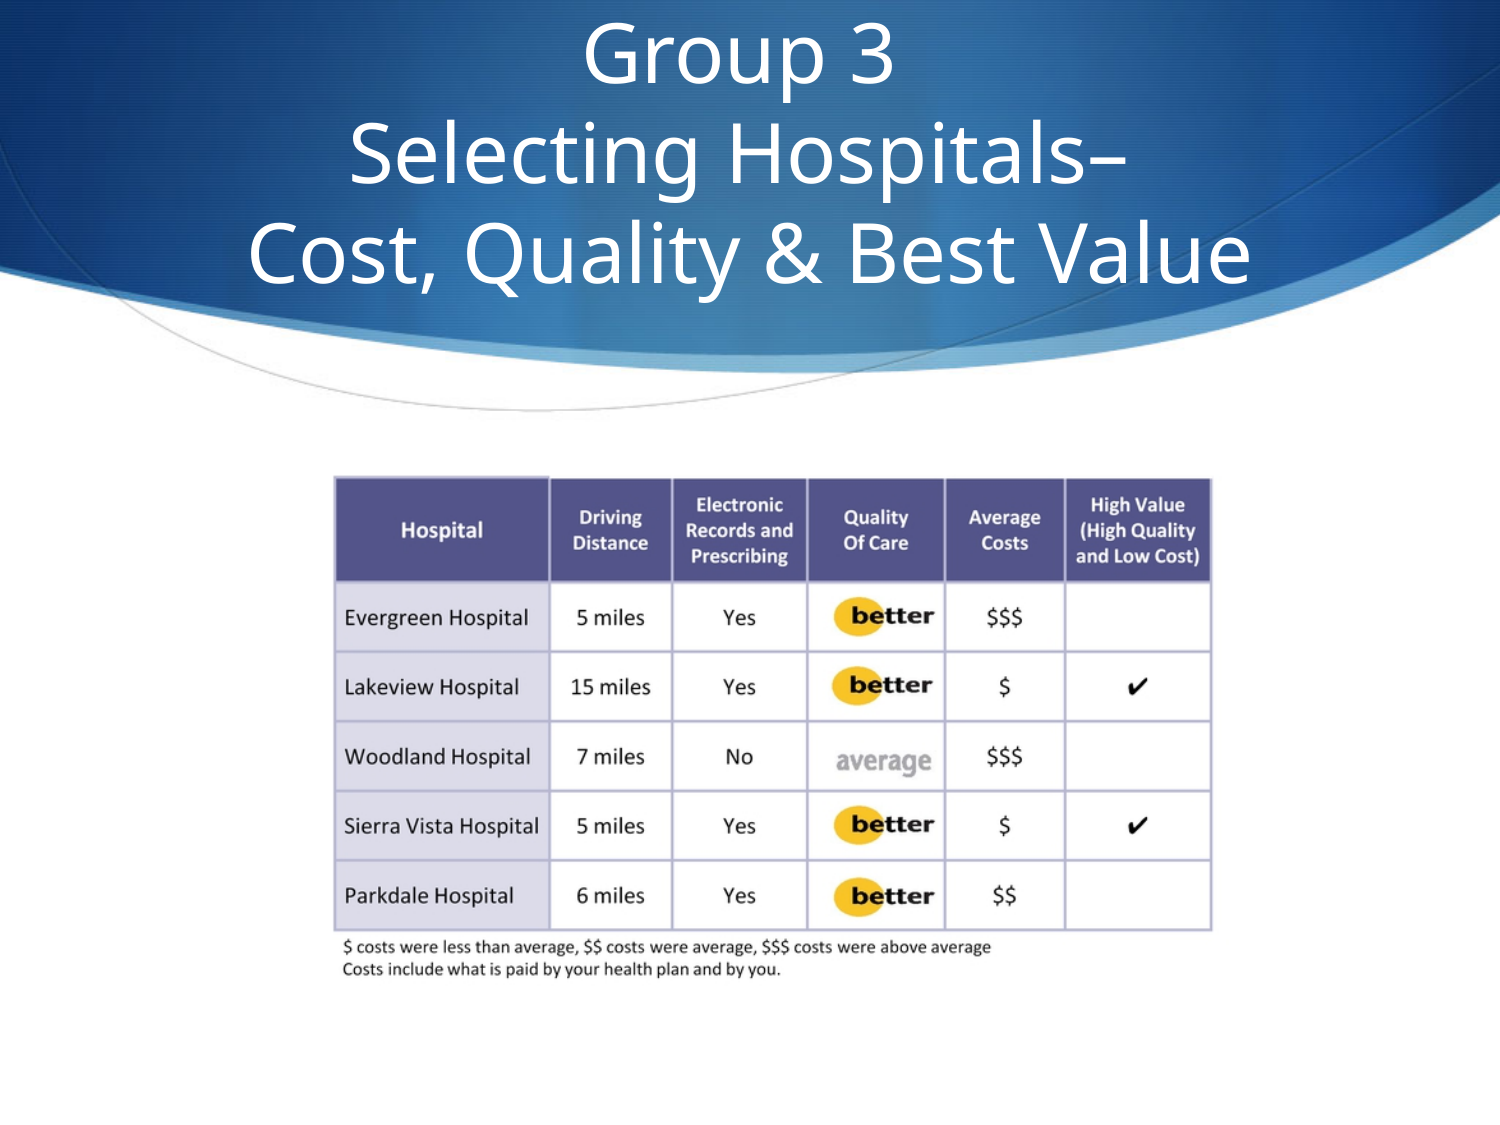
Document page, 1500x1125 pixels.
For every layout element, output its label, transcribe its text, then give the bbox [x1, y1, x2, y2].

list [120, 453, 1379, 991]
picture [0, 0, 1500, 1125]
title Group 3 Selecting Hospitals– Cost, Quality & Best Value [75, 56, 1425, 245]
